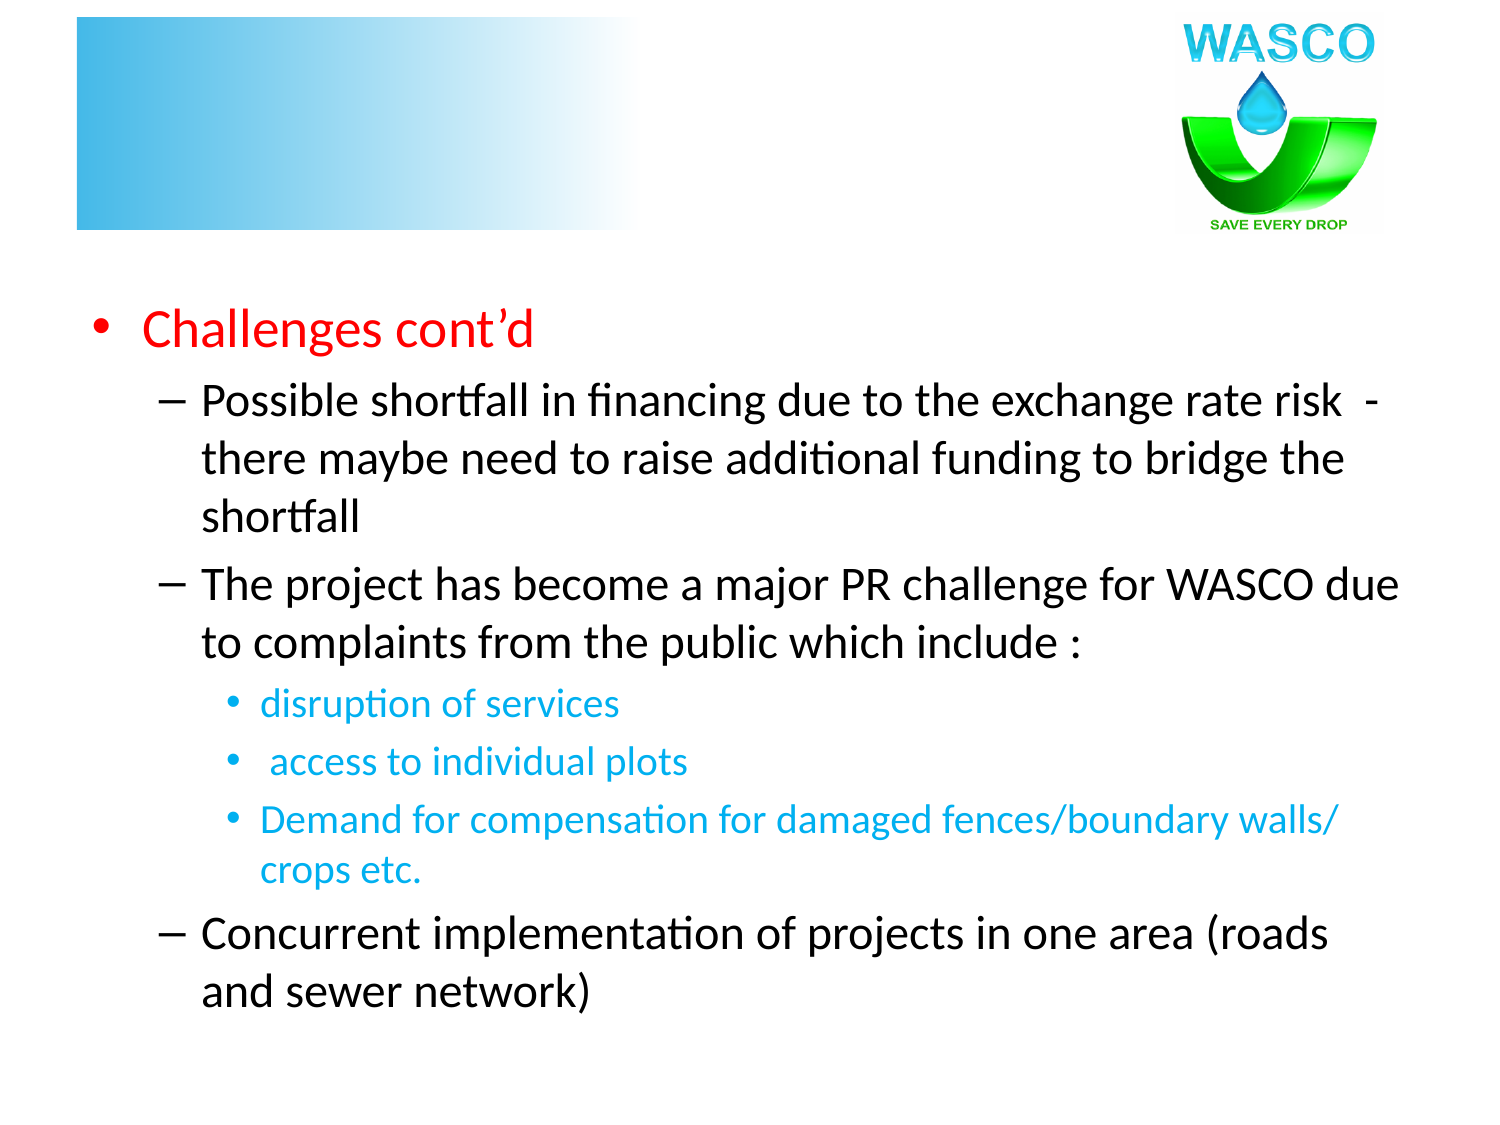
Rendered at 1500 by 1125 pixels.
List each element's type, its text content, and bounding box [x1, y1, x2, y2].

text_box [76, 17, 640, 230]
picture [1174, 12, 1384, 234]
list Challenges cont’d Possible shortfall in financing due to the exchange rate risk - there maybe need to raise additional funding to bridge the shortfall The project has become a major PR challenge for WASCO due to complaints from the public which include : disruption of services access to individual plots Demand for compensation for damaged fences/boundary walls/ crops etc. Concurrent implementation of projects in one area (roads and sewer network) [76, 284, 1427, 1028]
